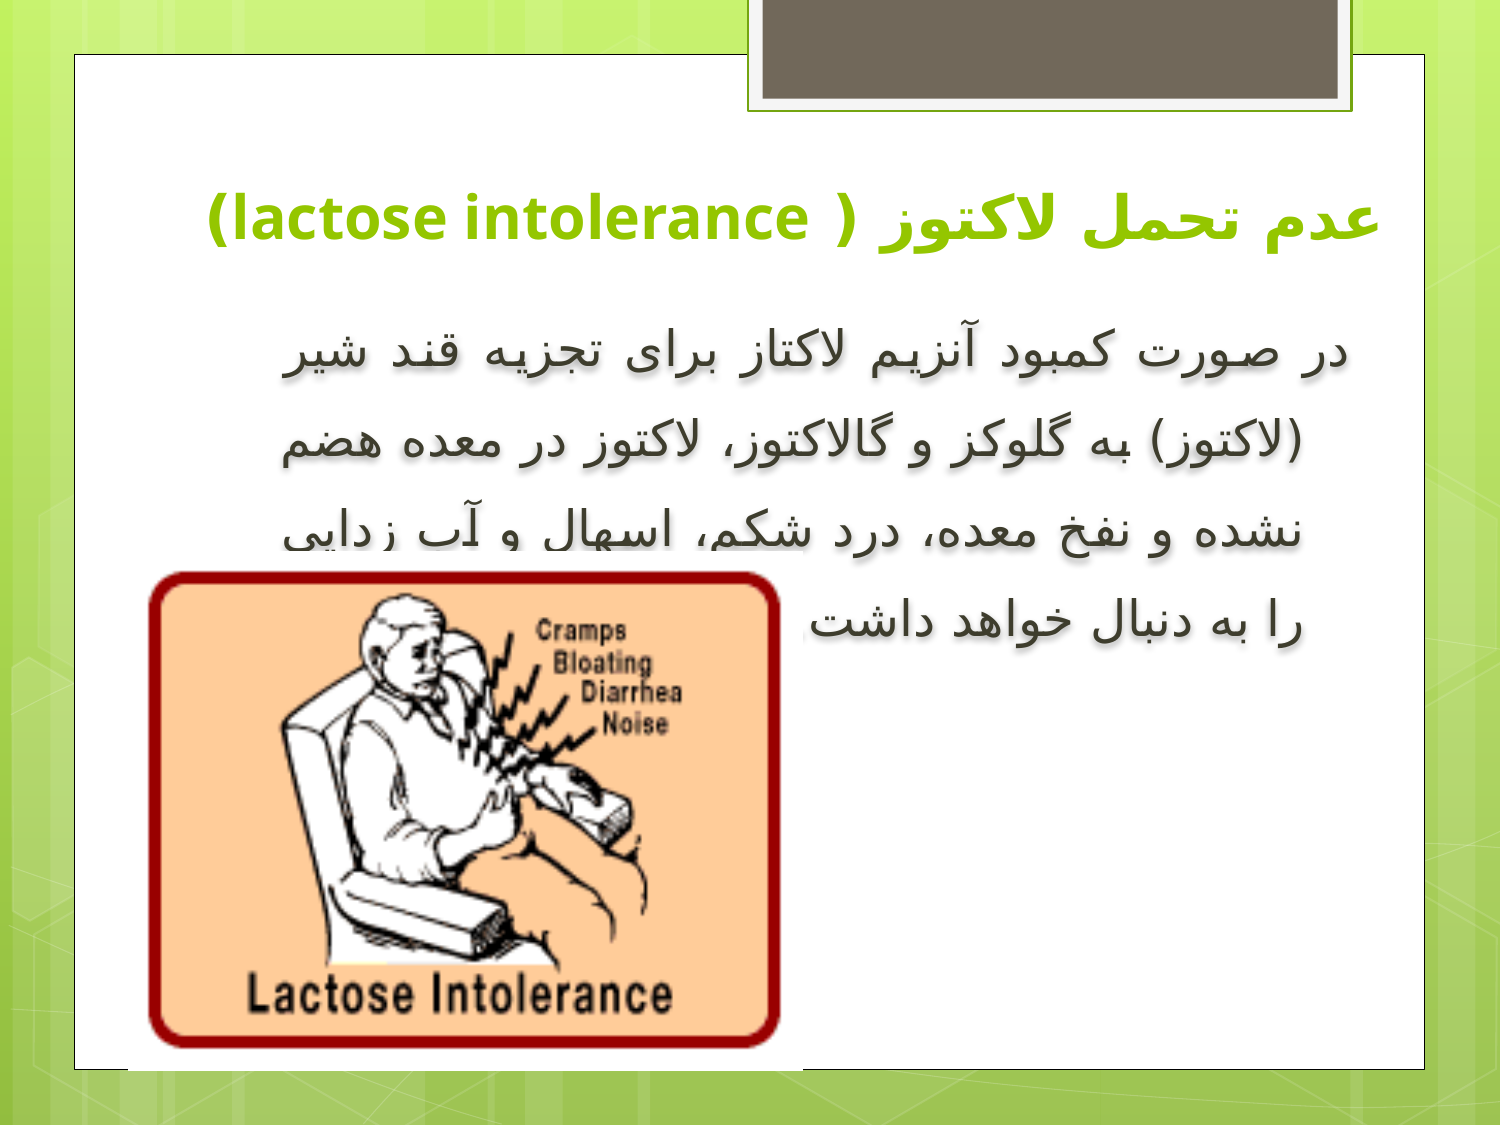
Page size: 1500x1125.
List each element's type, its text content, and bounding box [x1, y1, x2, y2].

picture [128, 551, 803, 1071]
title عدم تحمل لاکتوز ( lactose intolerance) [100, 137, 1400, 260]
list در صورت کمبود آنزیم لاکتاز برای تجزیه قند شیر (لاکتوز) به گلوکز و گالاکتوز، لاکتوز در معده هضم نشده و نفخ معده، درد شکم، اسهال و آب زدایی را به دنبال خواهد داشت. [264, 278, 1376, 855]
